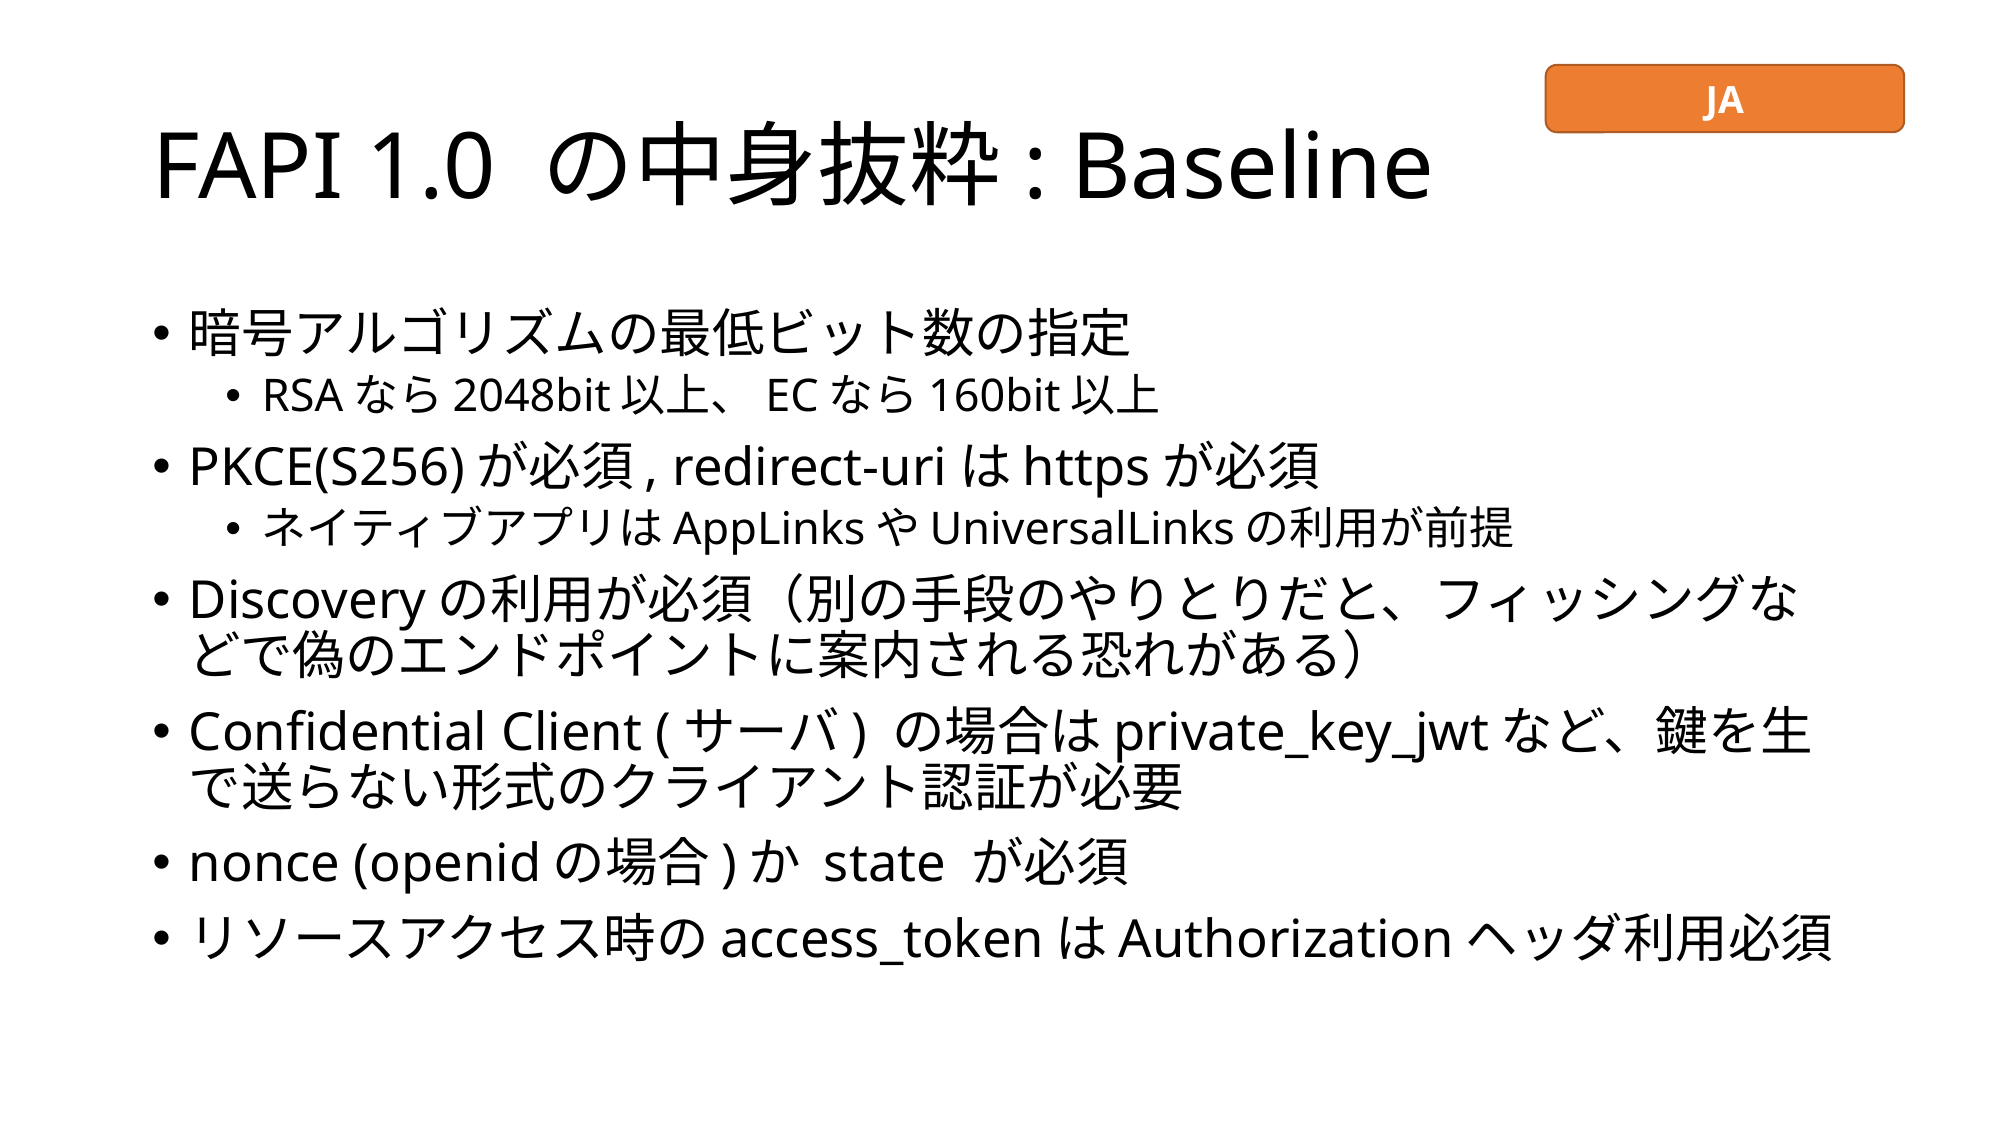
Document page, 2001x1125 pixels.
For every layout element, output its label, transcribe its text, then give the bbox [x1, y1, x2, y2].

text_box JA [1544, 63, 1906, 134]
list 暗号アルゴリズムの最低ビット数の指定 RSAなら2048bit以上、ECなら160bit以上 PKCE(S256)が必須, redirect-uriはhttpsが必須 ネイティブアプリはAppLinksやUniversalLinksの利用が前提 Discoveryの利用が必須（別の手段のやりとりだと、フィッシングなどで偽のエンドポイントに案内される恐れがある） Confidential Client (サーバ) の場合はprivate_key_jwtなど、鍵を生で送らない形式のクライアント認証が必要 nonce (openidの場合)か state が必須 リソースアクセス時のaccess_tokenはAuthorizationヘッダ利用必須 [137, 299, 1863, 1037]
title FAPI 1.0 の中身抜粋: Baseline [137, 59, 1863, 278]
